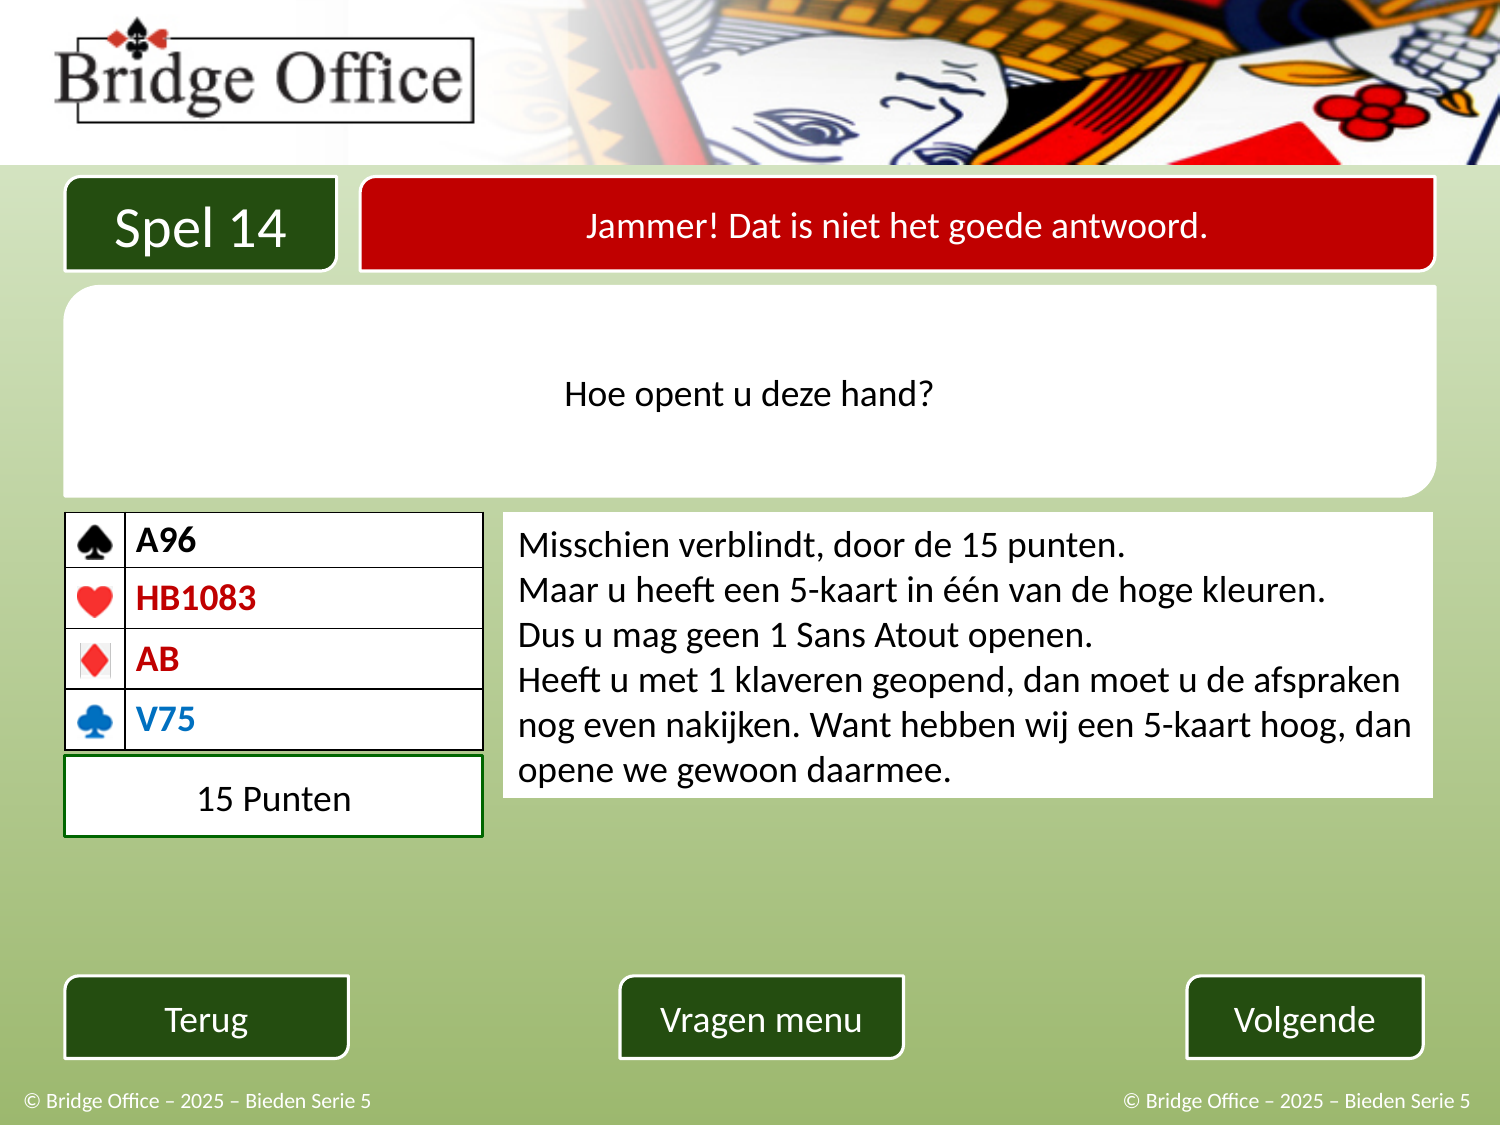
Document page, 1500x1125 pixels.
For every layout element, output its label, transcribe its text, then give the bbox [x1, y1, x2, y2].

table_header [66, 513, 124, 567]
text_box Hoe opent u deze hand? [63, 284, 1437, 498]
picture [77, 524, 113, 561]
text_box Volgende [1185, 974, 1425, 1061]
table_cell AB [126, 629, 482, 688]
picture [77, 643, 113, 679]
text_box Spel 14 [63, 179, 339, 273]
table_cell HB1083 [126, 568, 482, 628]
text_box Misschien verblindt, door de 15 punten. Maar u heeft een 5-kaart in één van de hoge kleuren. Dus u mag geen 1 Sans Atout openen. Heeft u met 1 klaveren geopend, dan moet u de afspraken nog even nakijken. Want hebben wij een 5-kaart hoog, dan opene we gewoon daarmee. [503, 512, 1433, 798]
text_box Terug [63, 974, 350, 1061]
text_box Vragen menu [618, 974, 906, 1061]
table_header A96 [126, 513, 482, 567]
table_cell [66, 629, 124, 688]
picture [77, 703, 113, 740]
table_cell [66, 568, 124, 628]
table_cell V75 [126, 690, 482, 749]
table_cell [66, 690, 124, 749]
picture [0, 0, 1500, 166]
text_box 15 Punten [63, 754, 484, 838]
text_box © Bridge Office – 2025 – Bieden Serie 5 [8, 1079, 393, 1121]
picture [77, 585, 113, 618]
text_box © Bridge Office – 2025 – Bieden Serie 5 [1107, 1079, 1500, 1121]
text_box Jammer! Dat is niet het goede antwoord. [358, 179, 1437, 273]
